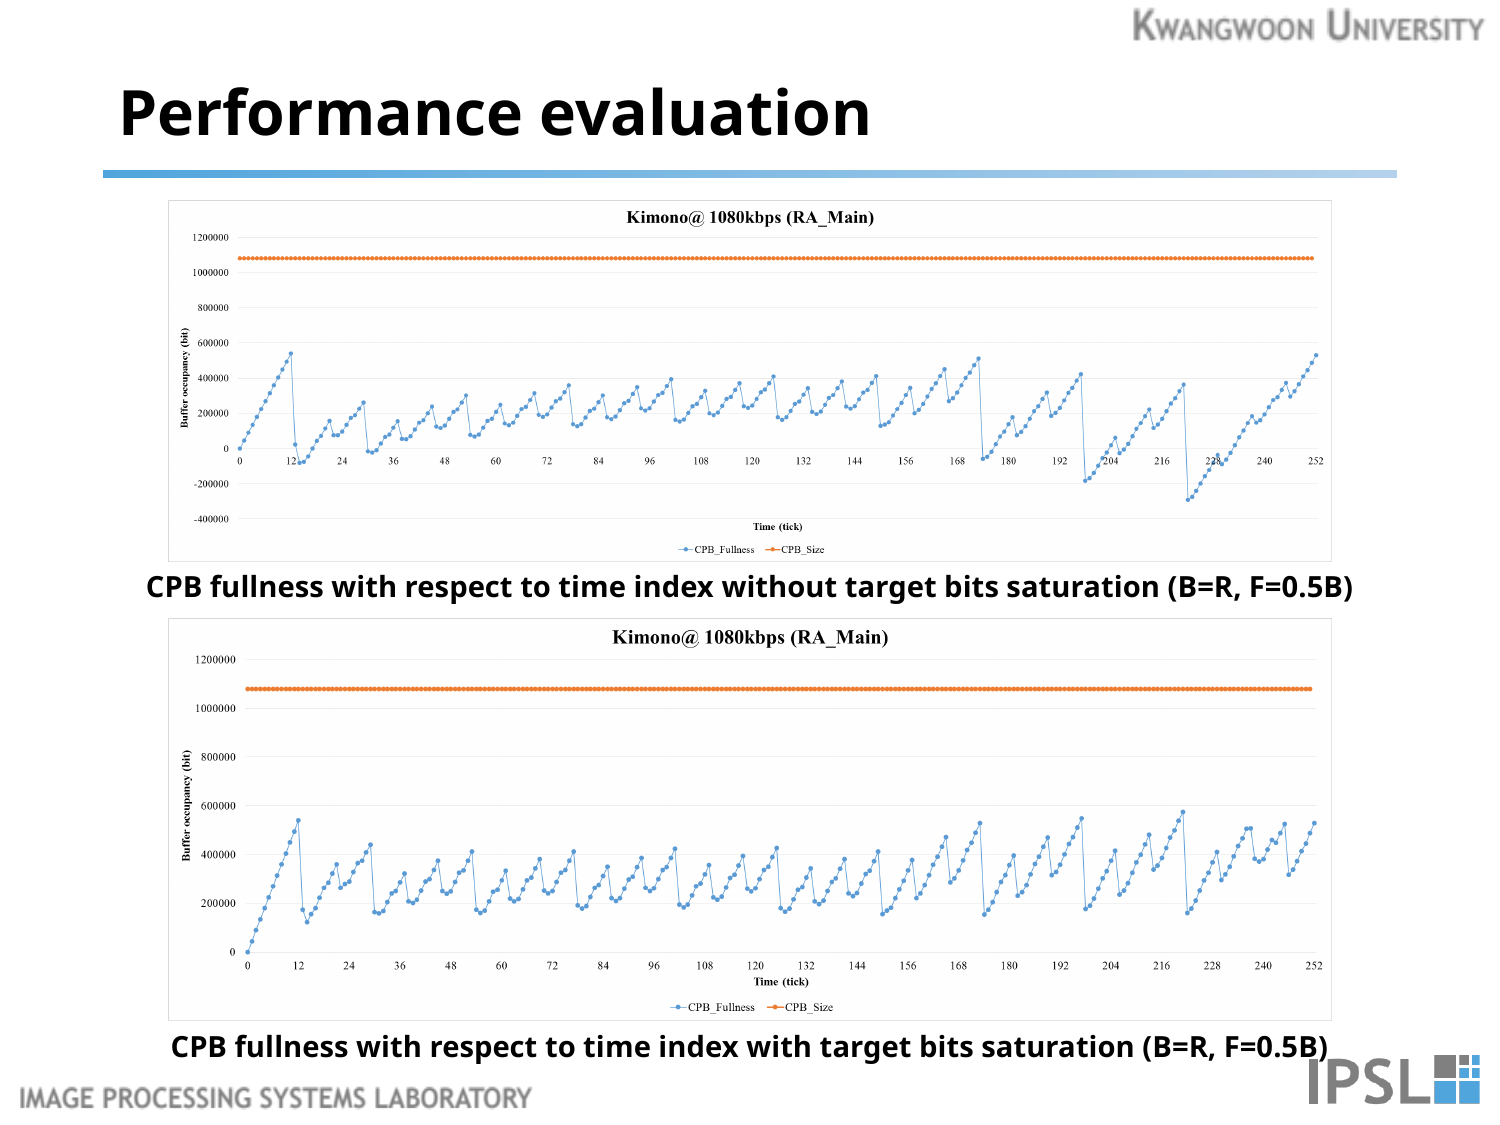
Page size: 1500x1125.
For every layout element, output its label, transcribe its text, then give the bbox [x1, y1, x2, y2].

text_box CPB fullness with respect to time index with target bits saturation (B=R, F=0.5B) [155, 1021, 1344, 1071]
text_box CPB fullness with respect to time index without target bits saturation (B=R, F=0.5B) [130, 561, 1369, 611]
picture [168, 200, 1332, 562]
title Performance evaluation [103, 59, 1397, 171]
picture [168, 618, 1332, 1022]
